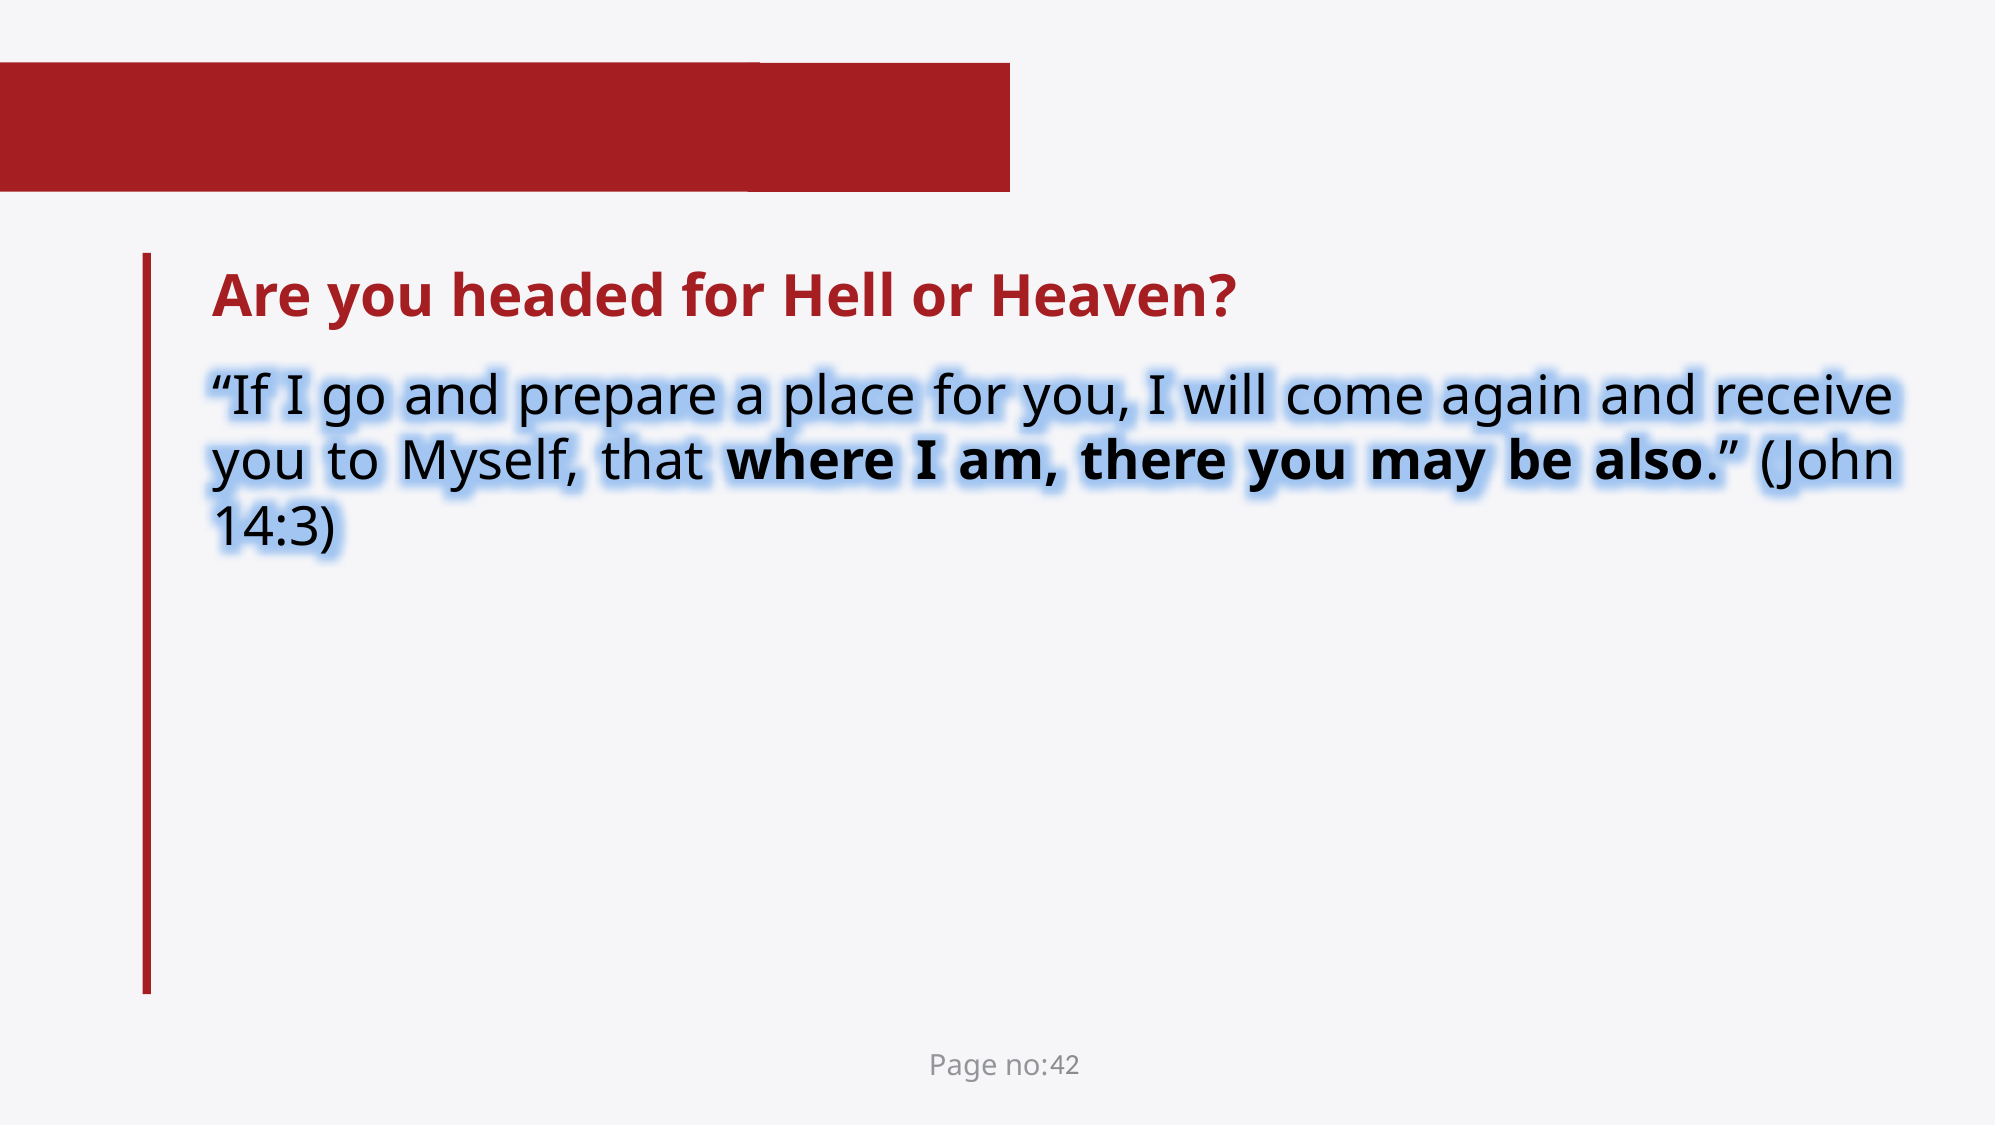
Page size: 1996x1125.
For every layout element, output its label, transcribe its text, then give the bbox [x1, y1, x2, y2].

text_box Are you headed for Hell or Heaven? [197, 250, 1410, 336]
text_box [745, 61, 1012, 194]
text_box “If I go and prepare a place for you, I will come again and receive you to Myself, that where I am, there you may be also.” (John 14:3) [198, 353, 1911, 564]
